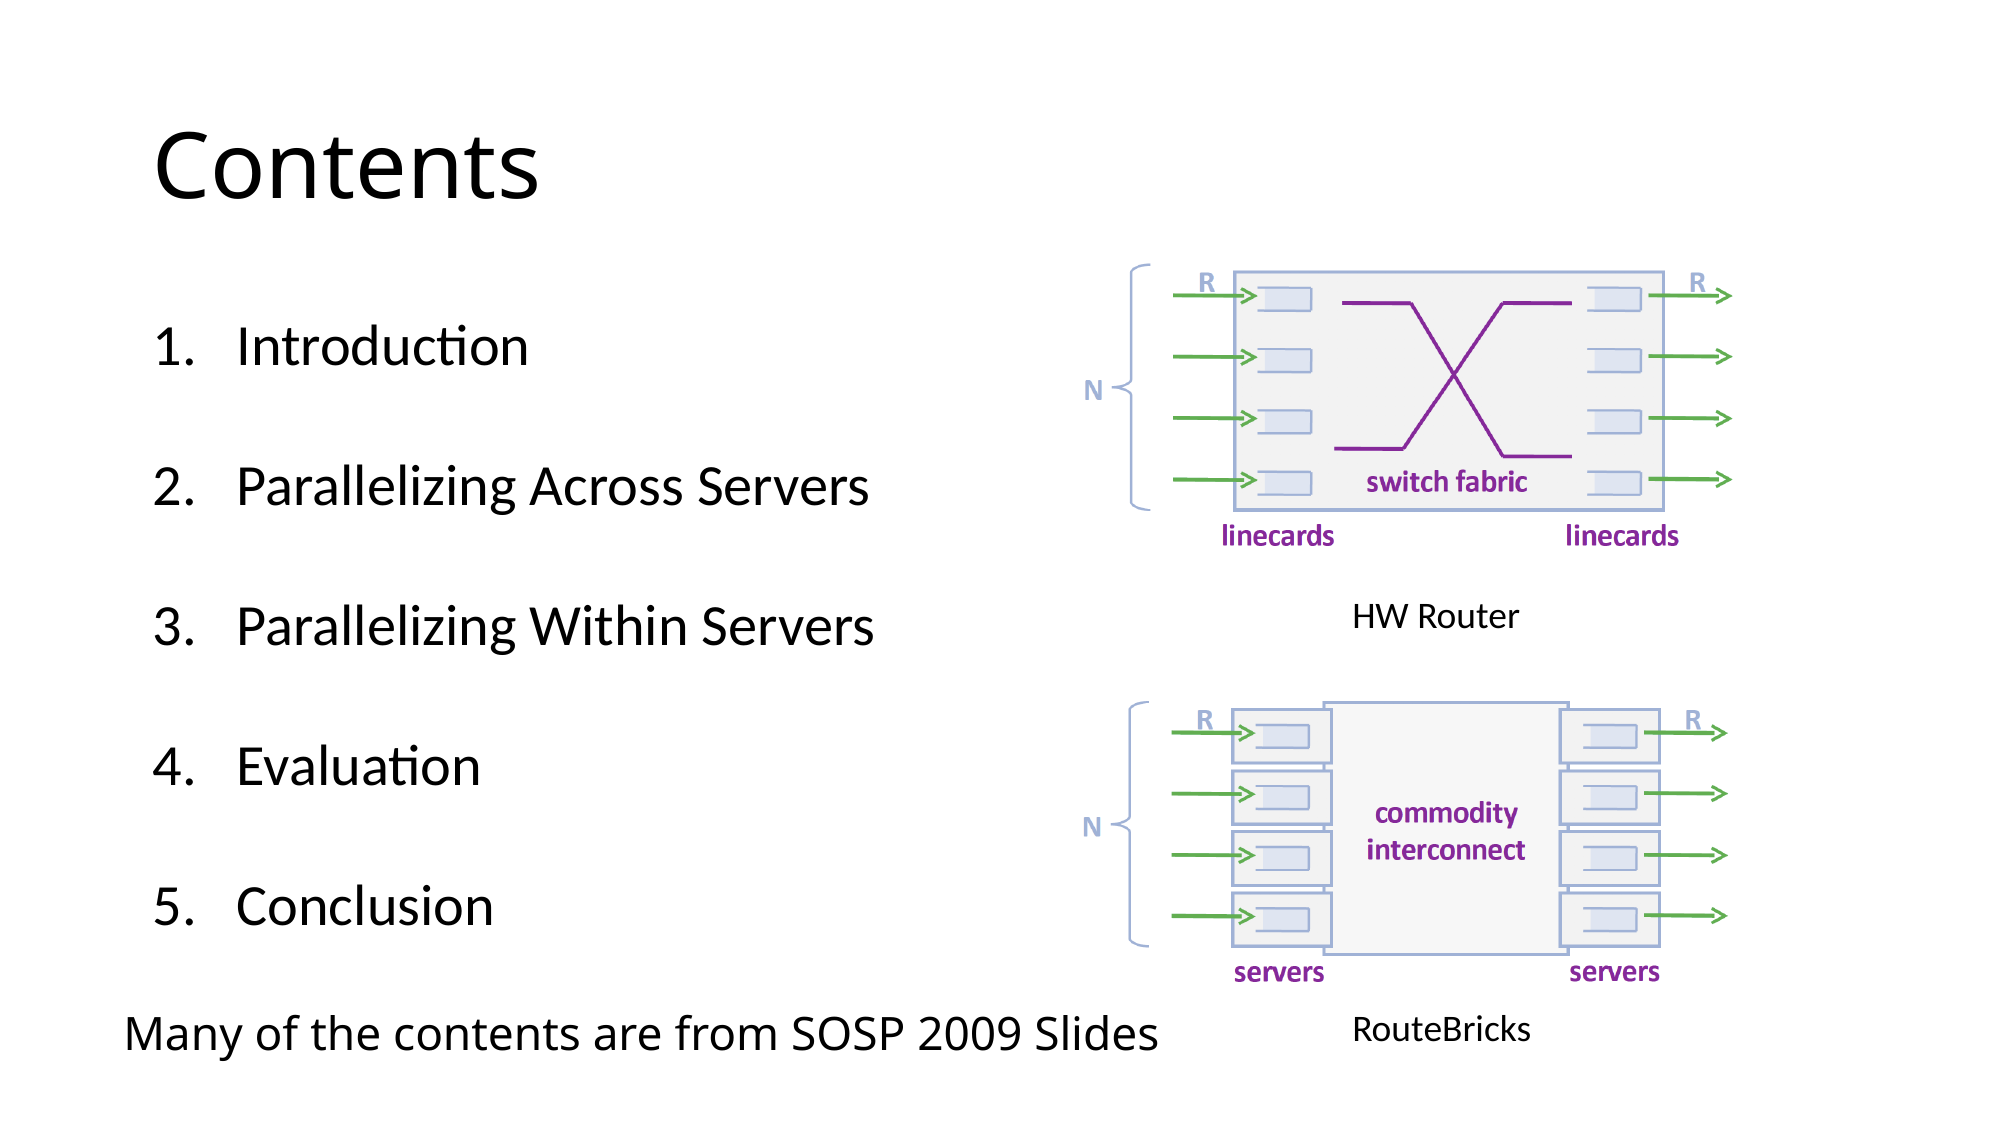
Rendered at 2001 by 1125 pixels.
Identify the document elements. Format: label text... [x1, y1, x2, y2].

title Contents [137, 59, 1863, 278]
picture [1057, 654, 1767, 1014]
text_box Many of the contents are from SOSP 2009 Slides [108, 983, 1213, 1088]
list Introduction Parallelizing Across Servers Parallelizing Within Servers Evaluation Conclusion [137, 299, 1863, 1014]
text_box HW Router [1337, 584, 1610, 643]
picture [1057, 220, 1767, 584]
text_box RouteBricks [1337, 1014, 1610, 1057]
